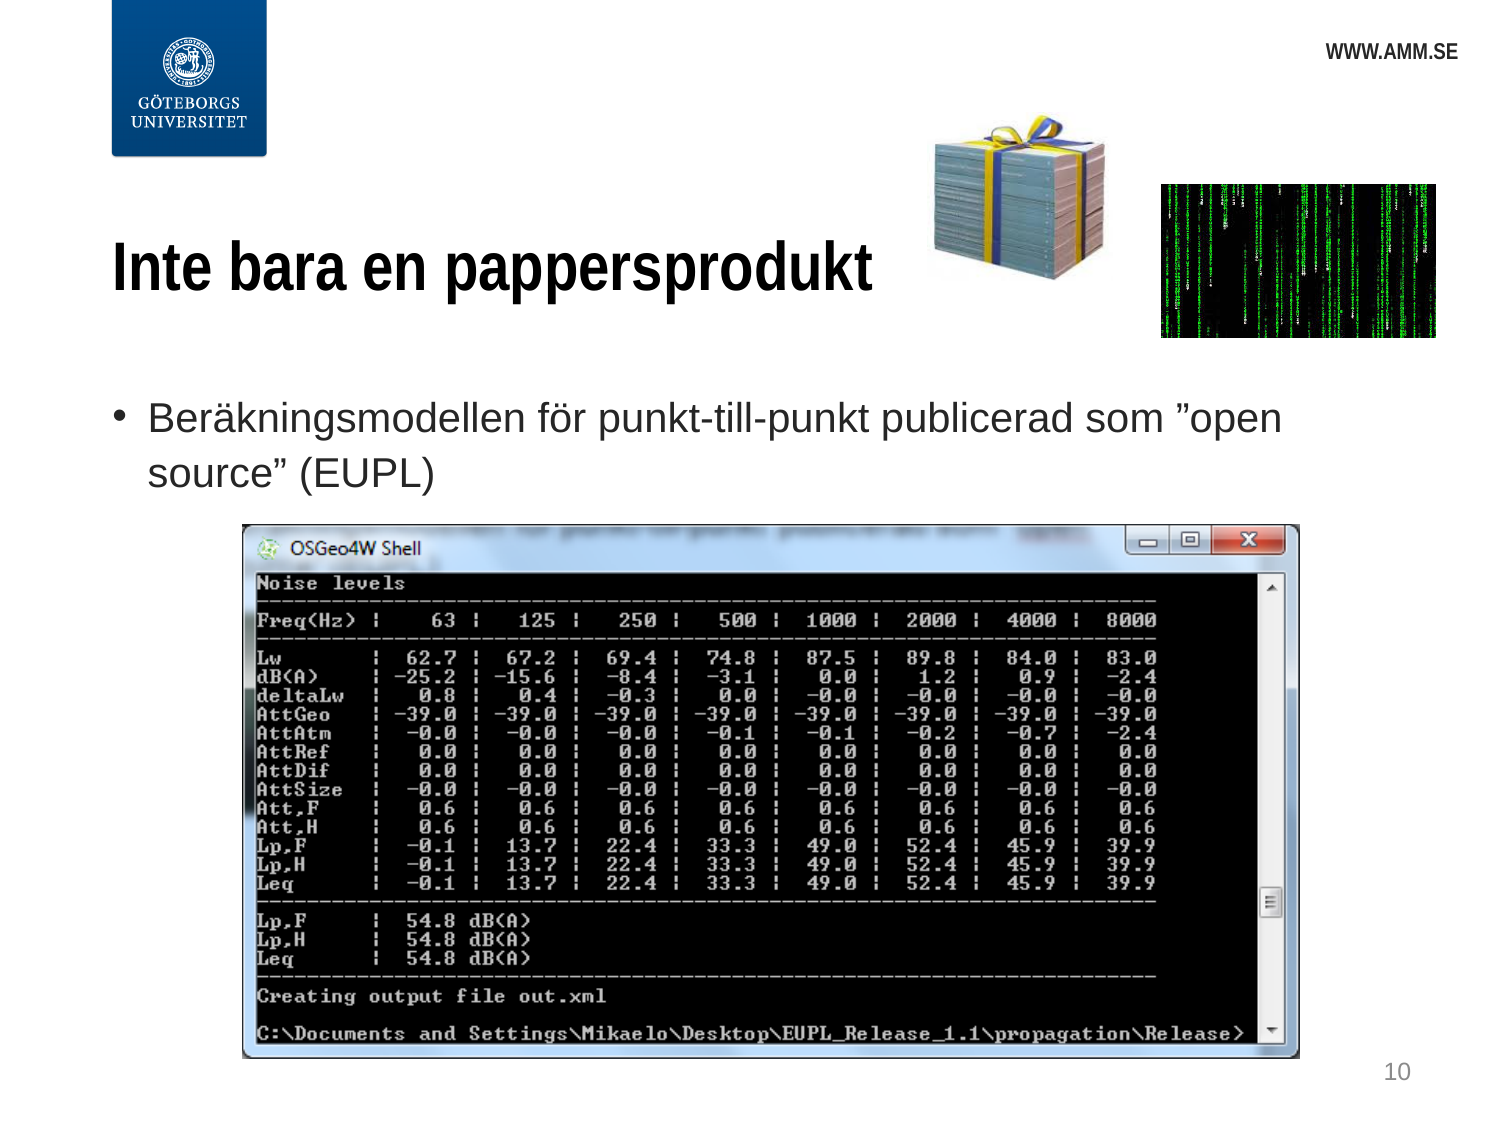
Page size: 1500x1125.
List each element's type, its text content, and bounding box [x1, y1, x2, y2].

picture [241, 523, 1301, 1059]
title Inte bara en pappersprodukt [112, 231, 1412, 362]
picture [110, 0, 268, 159]
picture [926, 111, 1113, 281]
picture [1161, 184, 1436, 338]
footer www.amm.se [1045, 36, 1459, 113]
slide_number 10 [1316, 1051, 1412, 1091]
list Beräkningsmodellen för punkt-till-punkt publicerad som ”open source” (EUPL) [112, 385, 1341, 1012]
